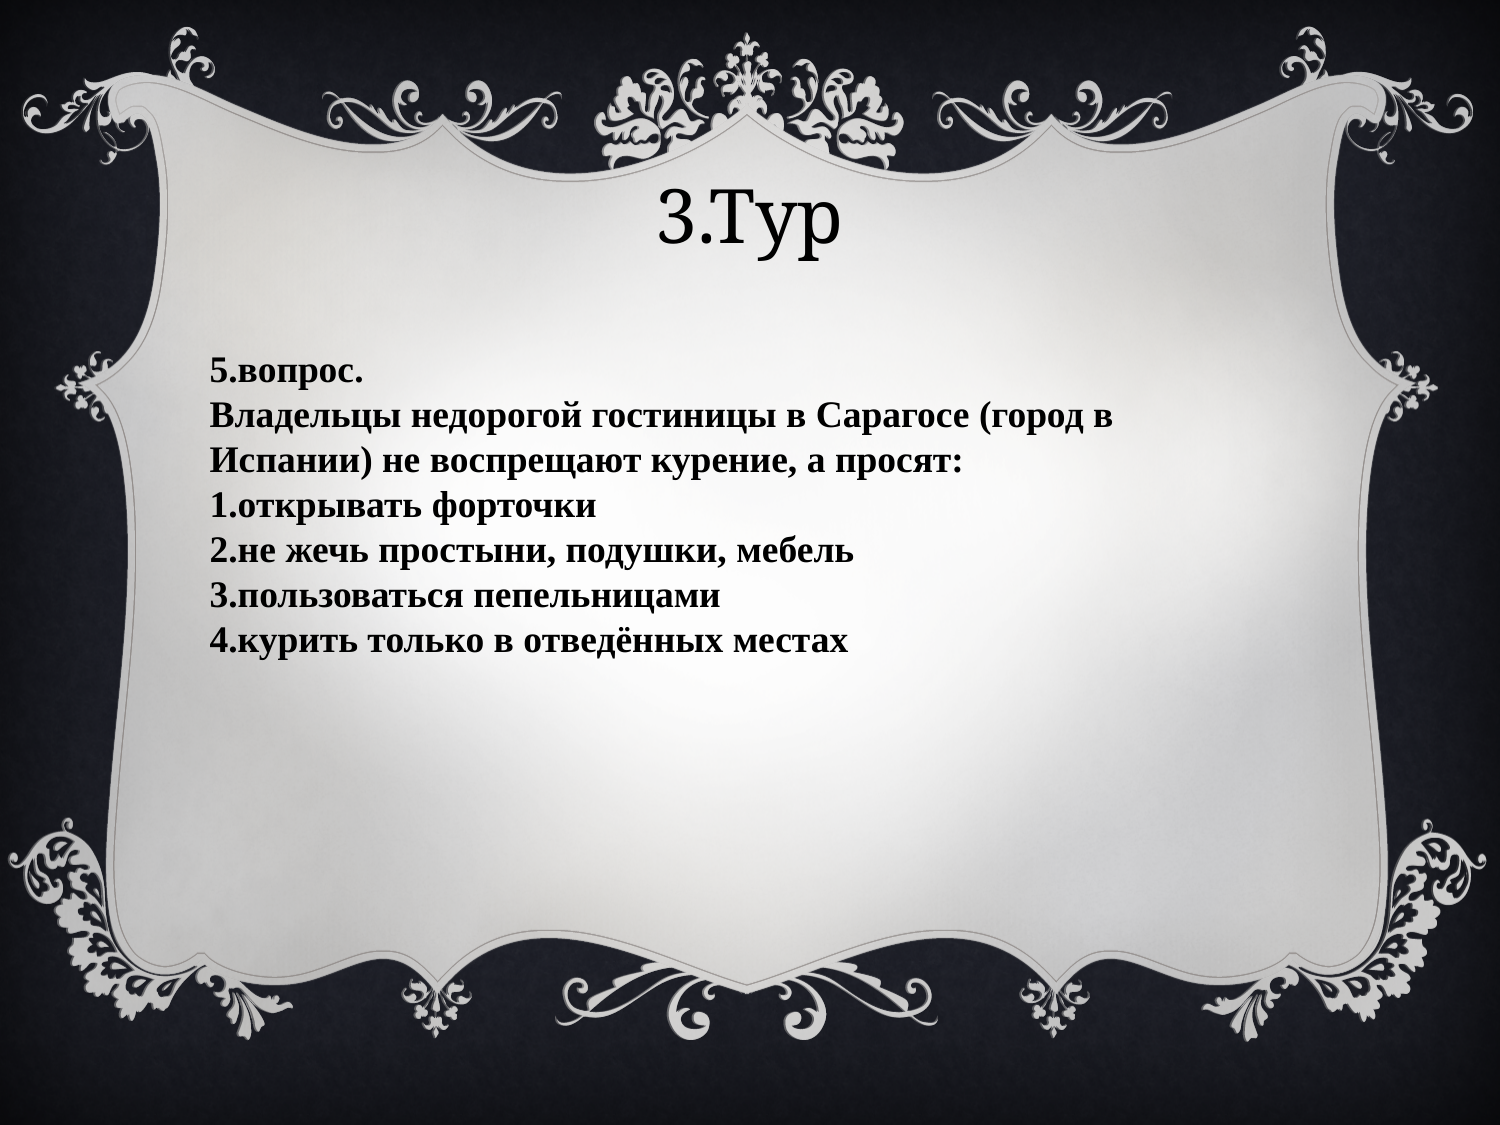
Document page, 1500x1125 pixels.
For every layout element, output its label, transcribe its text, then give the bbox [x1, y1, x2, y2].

text_box 3.Тур [640, 160, 859, 266]
picture [0, 0, 1500, 1125]
text_box 5.вопрос. Владельцы недорогой гостиницы в Сарагосе (город в Испании) не воспрещают курение, а просят: 1.открывать форточки 2.не жечь простыни, подушки, мебель 3.пользоваться пепельницами 4.курить только в отведённых местах [194, 338, 1270, 668]
